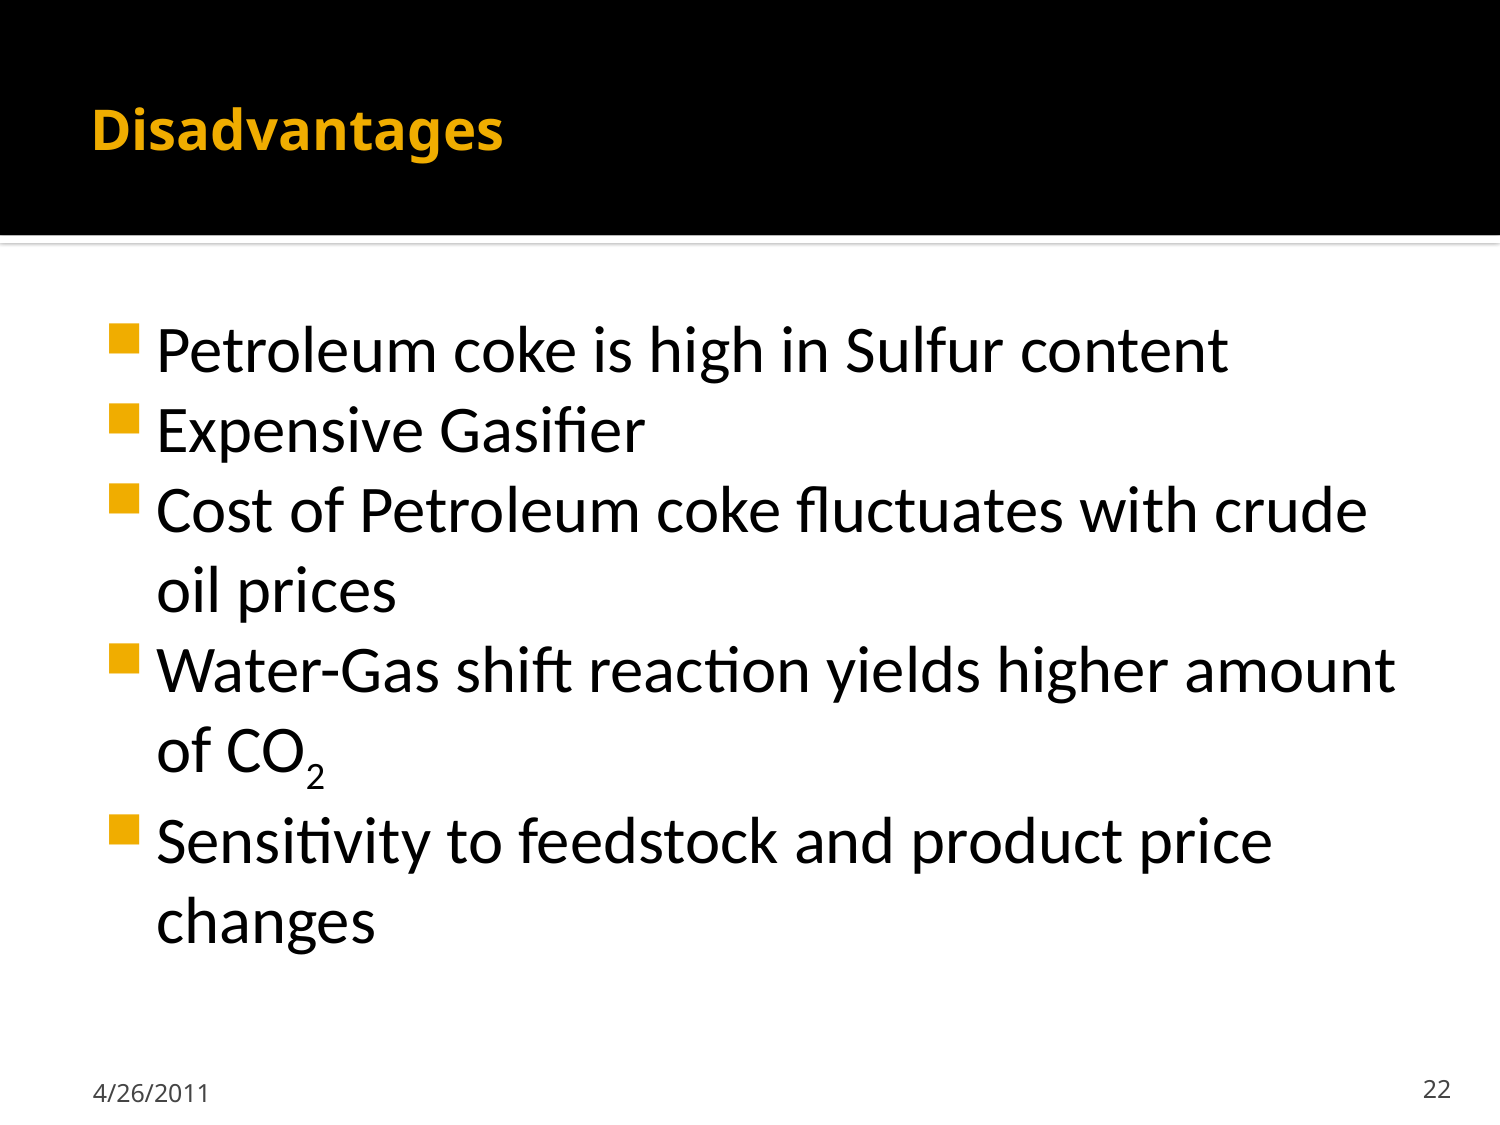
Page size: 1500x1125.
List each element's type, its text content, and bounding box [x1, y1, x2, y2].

slide_number 22 [1345, 1062, 1467, 1108]
title Disadvantages [75, 25, 1425, 231]
list Petroleum coke is high in Sulfur content Expensive Gasifier Cost of Petroleum coke fluctuates with crude oil prices Water-Gas shift reaction yields higher amount of CO2 Sensitivity to feedstock and product price changes [75, 291, 1425, 1050]
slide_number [75, 1062, 425, 1108]
